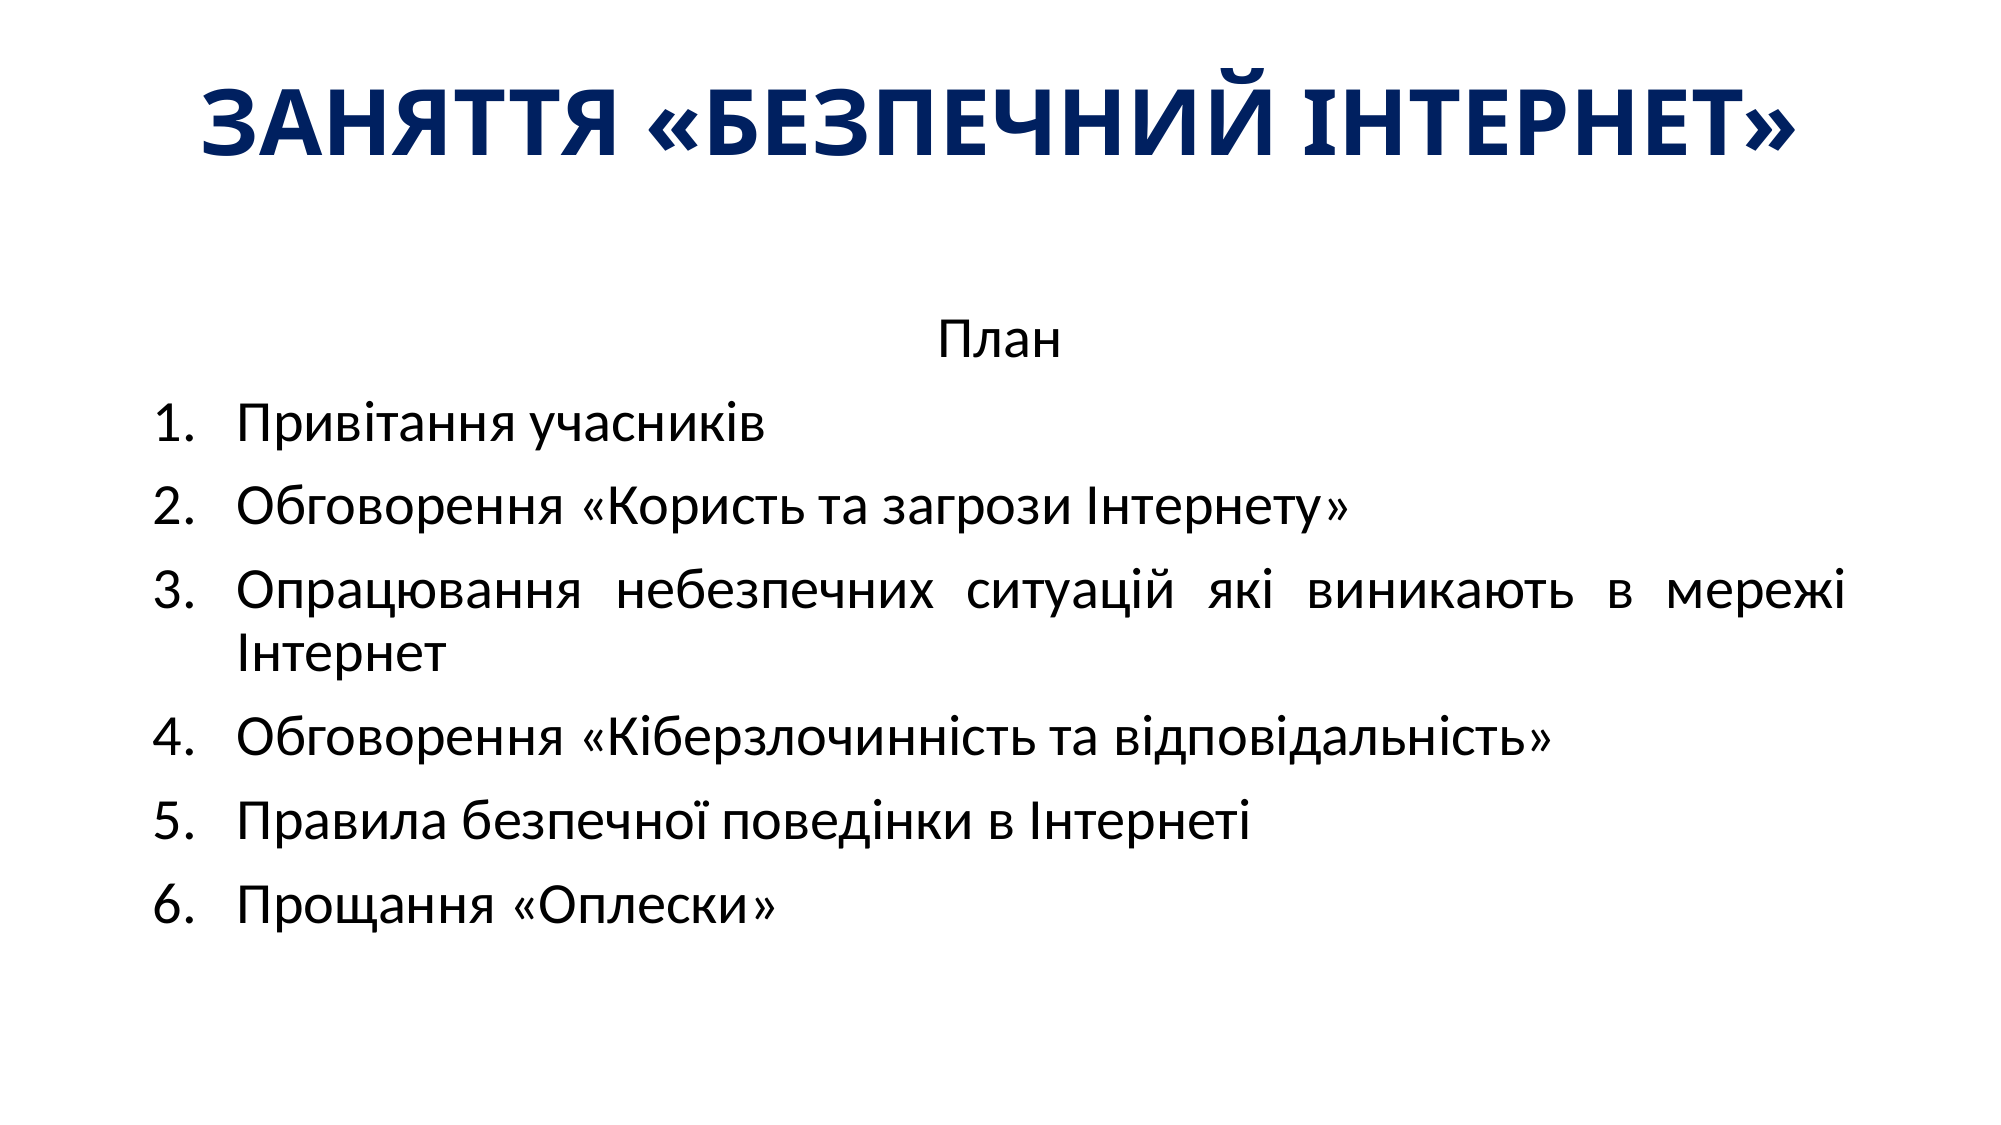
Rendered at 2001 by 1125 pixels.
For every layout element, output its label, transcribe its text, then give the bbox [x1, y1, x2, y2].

list План Привітання учасників Обговорення «Користь та загрози Інтернету» Опрацювання небезпечних ситуацій які виникають в мережі Інтернет Обговорення «Кіберзлочинність та відповідальність» Правила безпечної поведінки в Інтернеті Прощання «Оплески» [137, 299, 1863, 1014]
title ЗАНЯТТЯ «БЕЗПЕЧНИЙ ІНТЕРНЕТ» [137, 59, 1863, 192]
